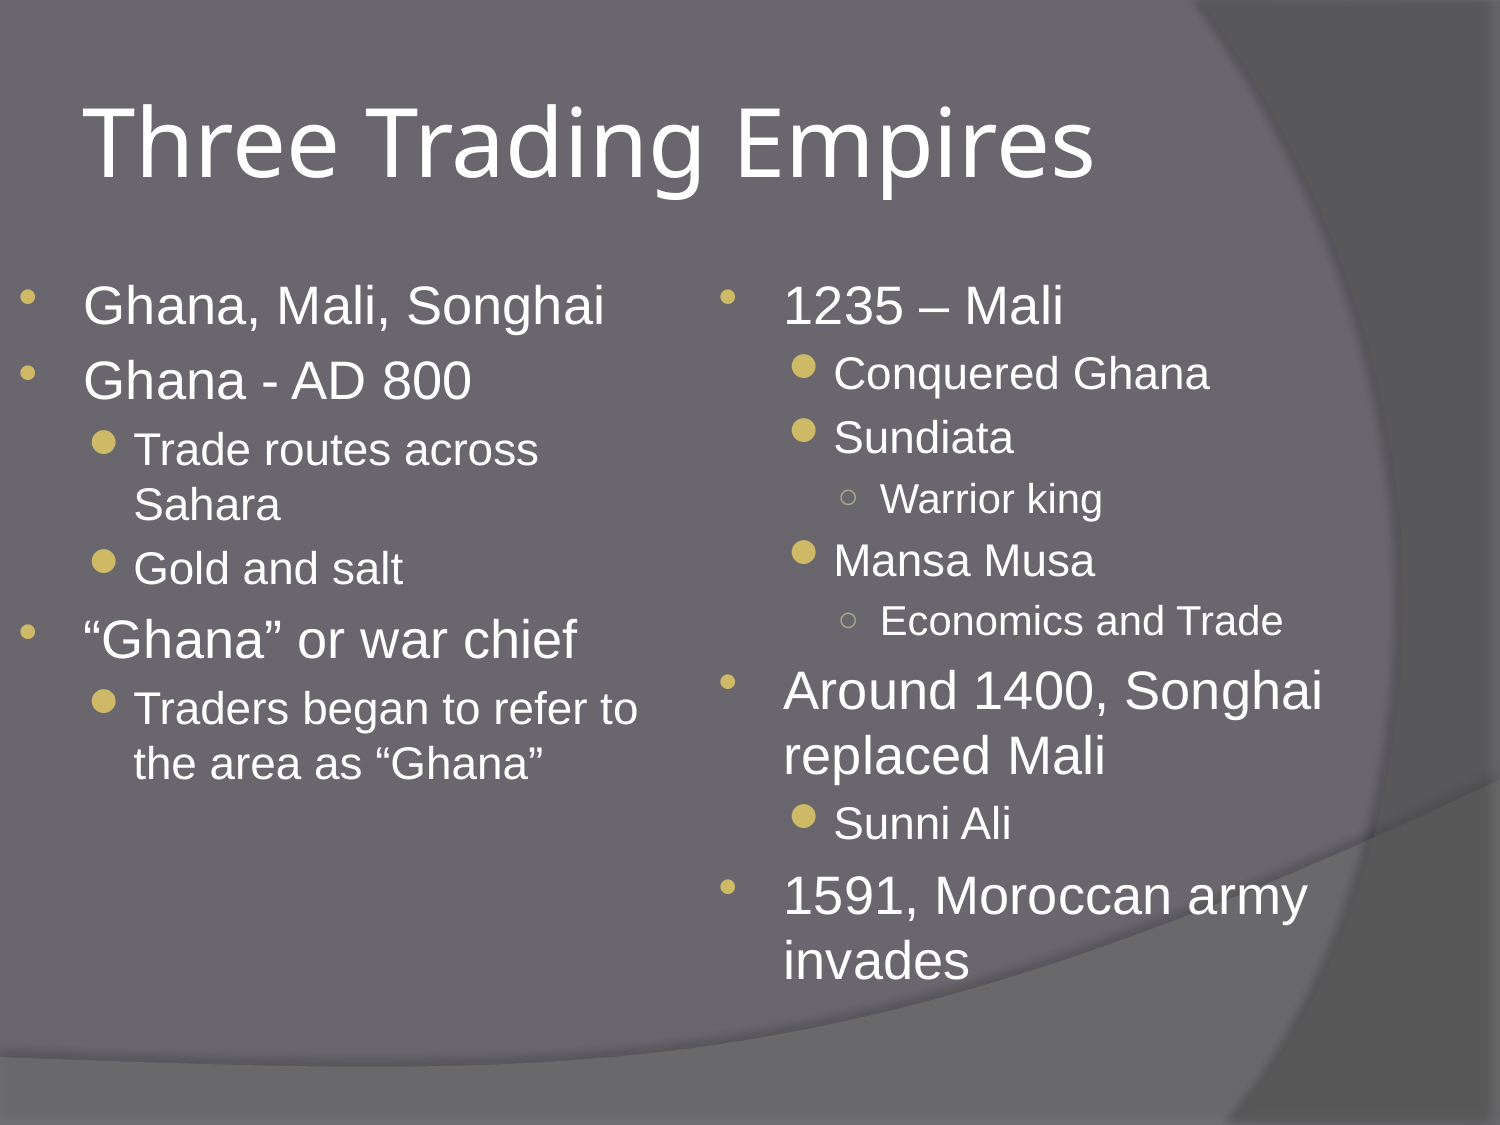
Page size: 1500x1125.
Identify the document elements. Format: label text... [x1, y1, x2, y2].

list 1235 – Mali Conquered Ghana Sundiata Warrior king Mansa Musa Economics and Trade Around 1400, Songhai replaced Mali Sunni Ali 1591, Moroccan army invades [699, 262, 1500, 1125]
list Ghana, Mali, Songhai Ghana - AD 800 Trade routes across Sahara Gold and salt “Ghana” or war chief Traders began to refer to the area as “Ghana” [0, 262, 675, 1125]
title Three Trading Empires [75, 45, 1300, 233]
